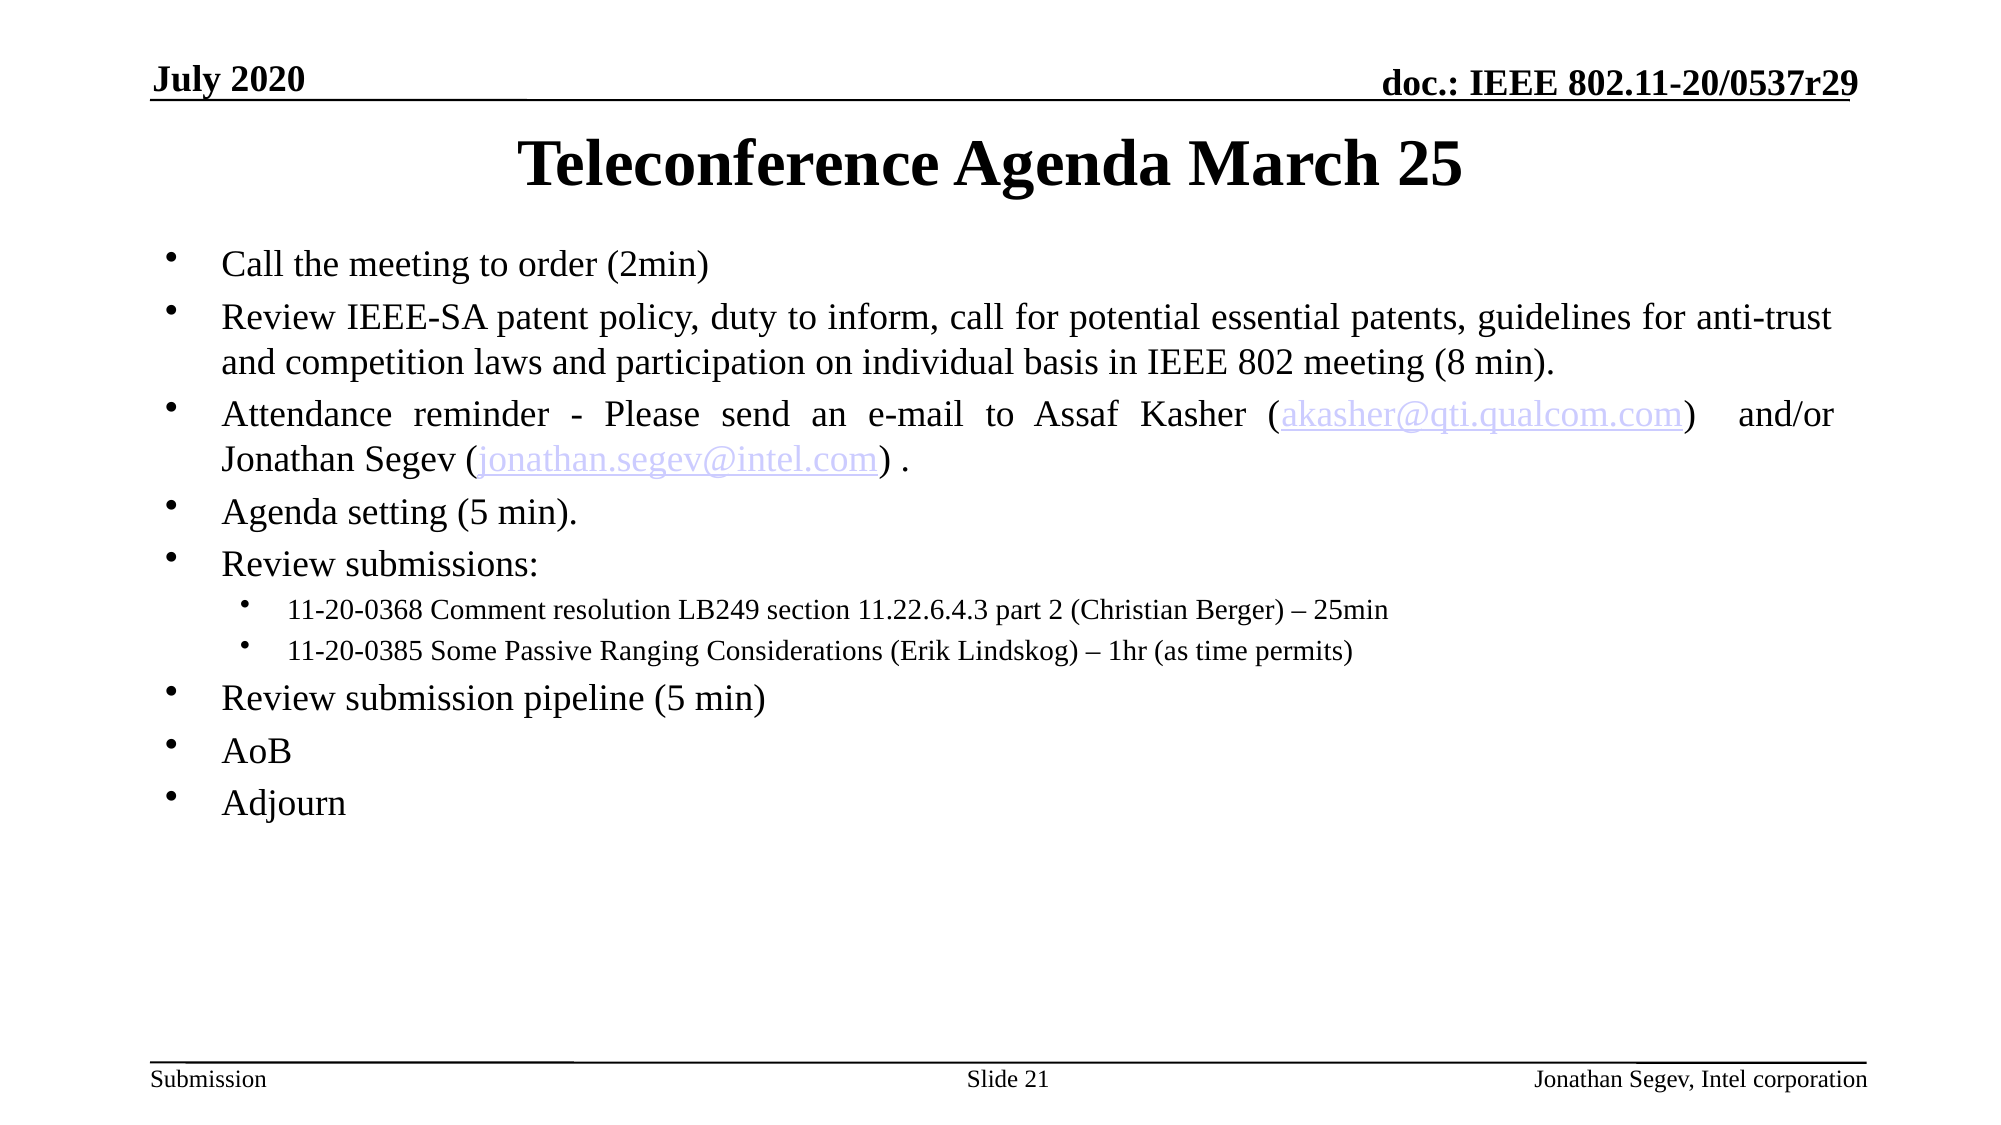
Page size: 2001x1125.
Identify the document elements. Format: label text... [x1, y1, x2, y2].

title Teleconference Agenda March 25 [149, 112, 1850, 205]
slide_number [152, 54, 563, 100]
slide_number Slide 21 [950, 1061, 1067, 1123]
list Call the meeting to order (2min) Review IEEE-SA patent policy, duty to inform, call for potential essential patents, guidelines for anti-trust and competition laws and participation on individual basis in IEEE 802 meeting (8 min). Attendance reminder - Please send an e-mail to Assaf Kasher (akasher@qti.qualcom.com) and/or Jonathan Segev (jonathan.segev@intel.com) . Agenda setting (5 min). Review submissions: 11-20-0368 Comment resolution LB249 section 11.22.6.4.3 part 2 (Christian Berger) – 25min 11-20-0385 Some Passive Ranging Considerations (Erik Lindskog) – 1hr (as time permits) Review submission pipeline (5 min) AoB Adjourn [149, 231, 1850, 1000]
footer Jonathan Segev, Intel corporation [1171, 1061, 1869, 1093]
